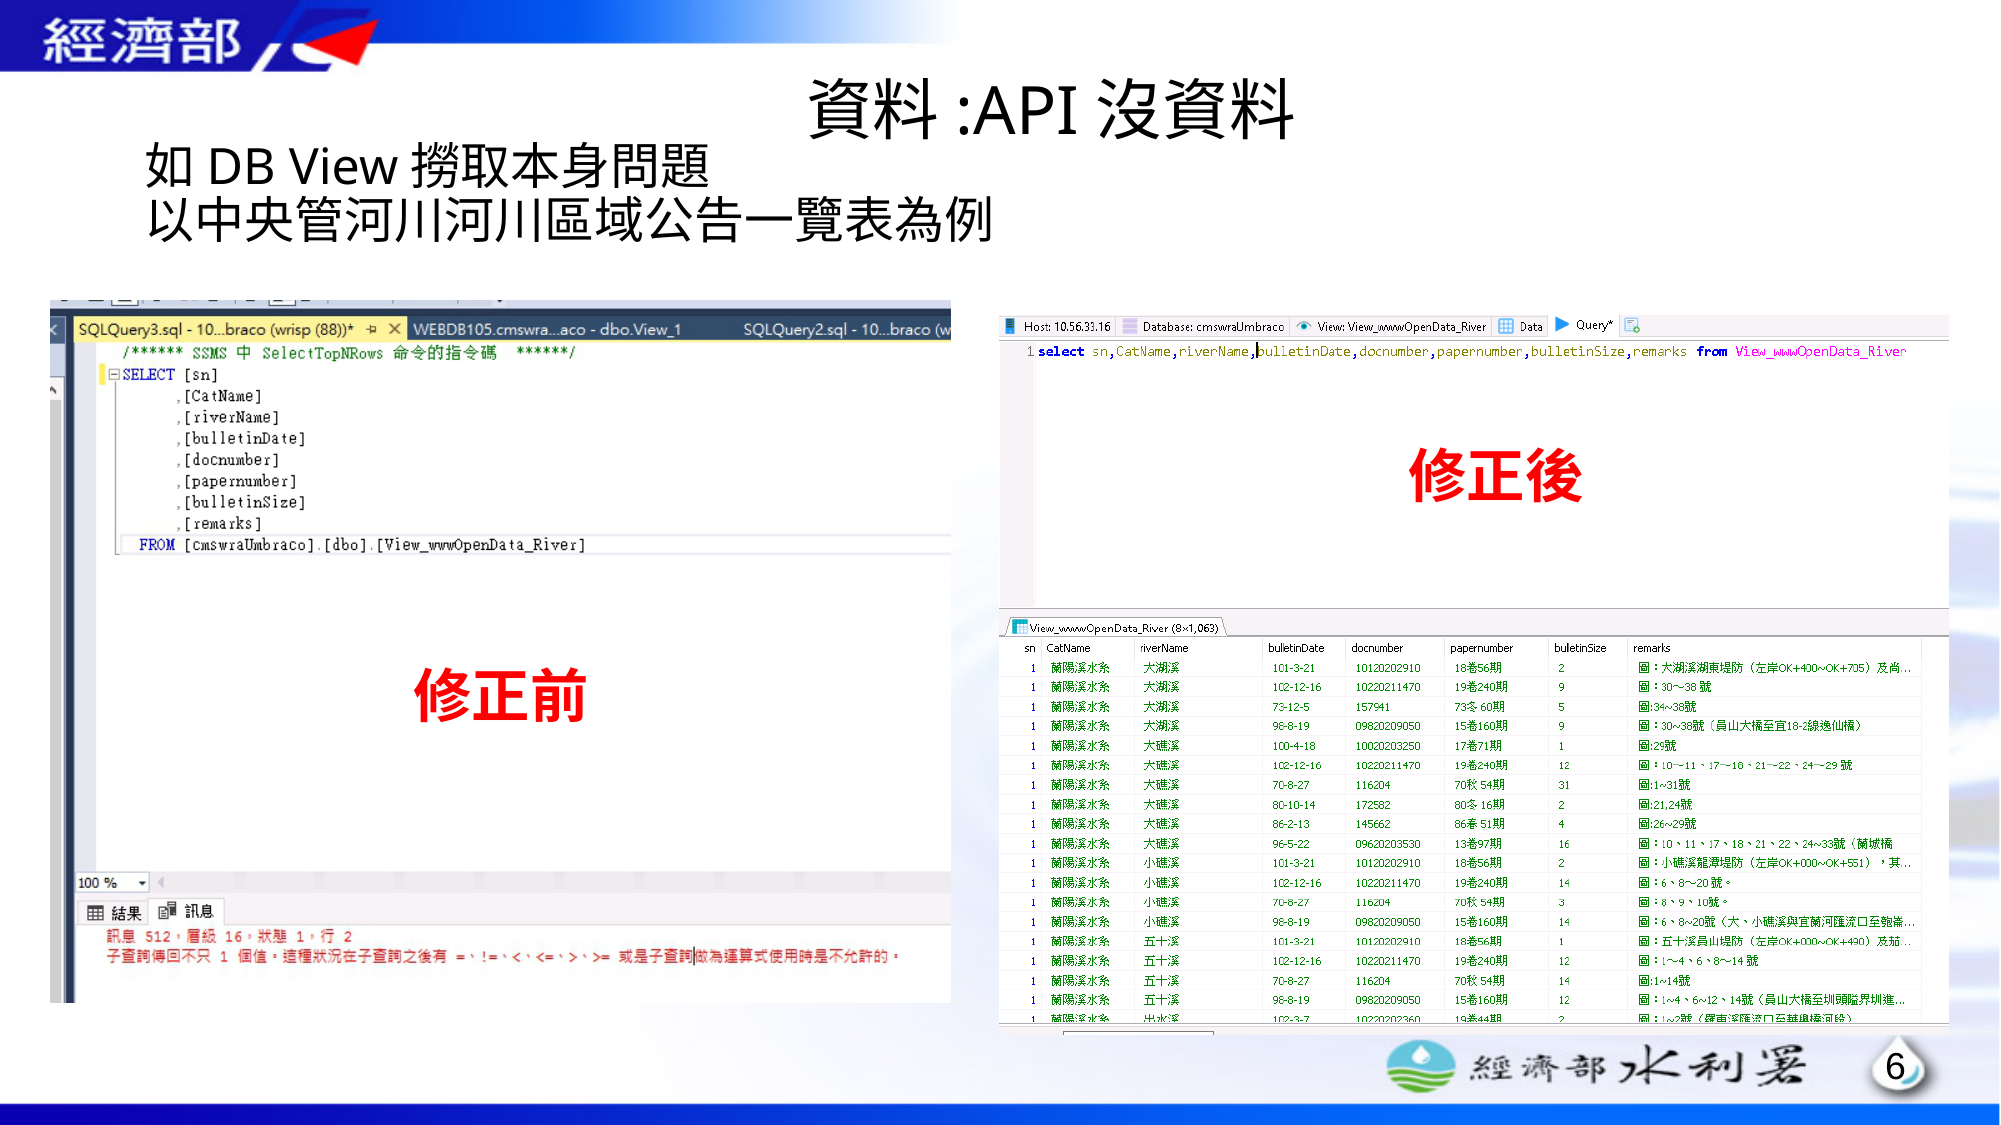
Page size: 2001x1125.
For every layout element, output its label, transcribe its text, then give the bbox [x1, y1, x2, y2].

picture [0, 0, 2000, 1125]
text_box 資料:API沒資料 [791, 59, 1323, 166]
text_box 6 [1870, 1045, 1921, 1095]
text_box 如DB View撈取本身問題 以中央管河川河川區域公告一覽表為例 [129, 107, 1044, 284]
